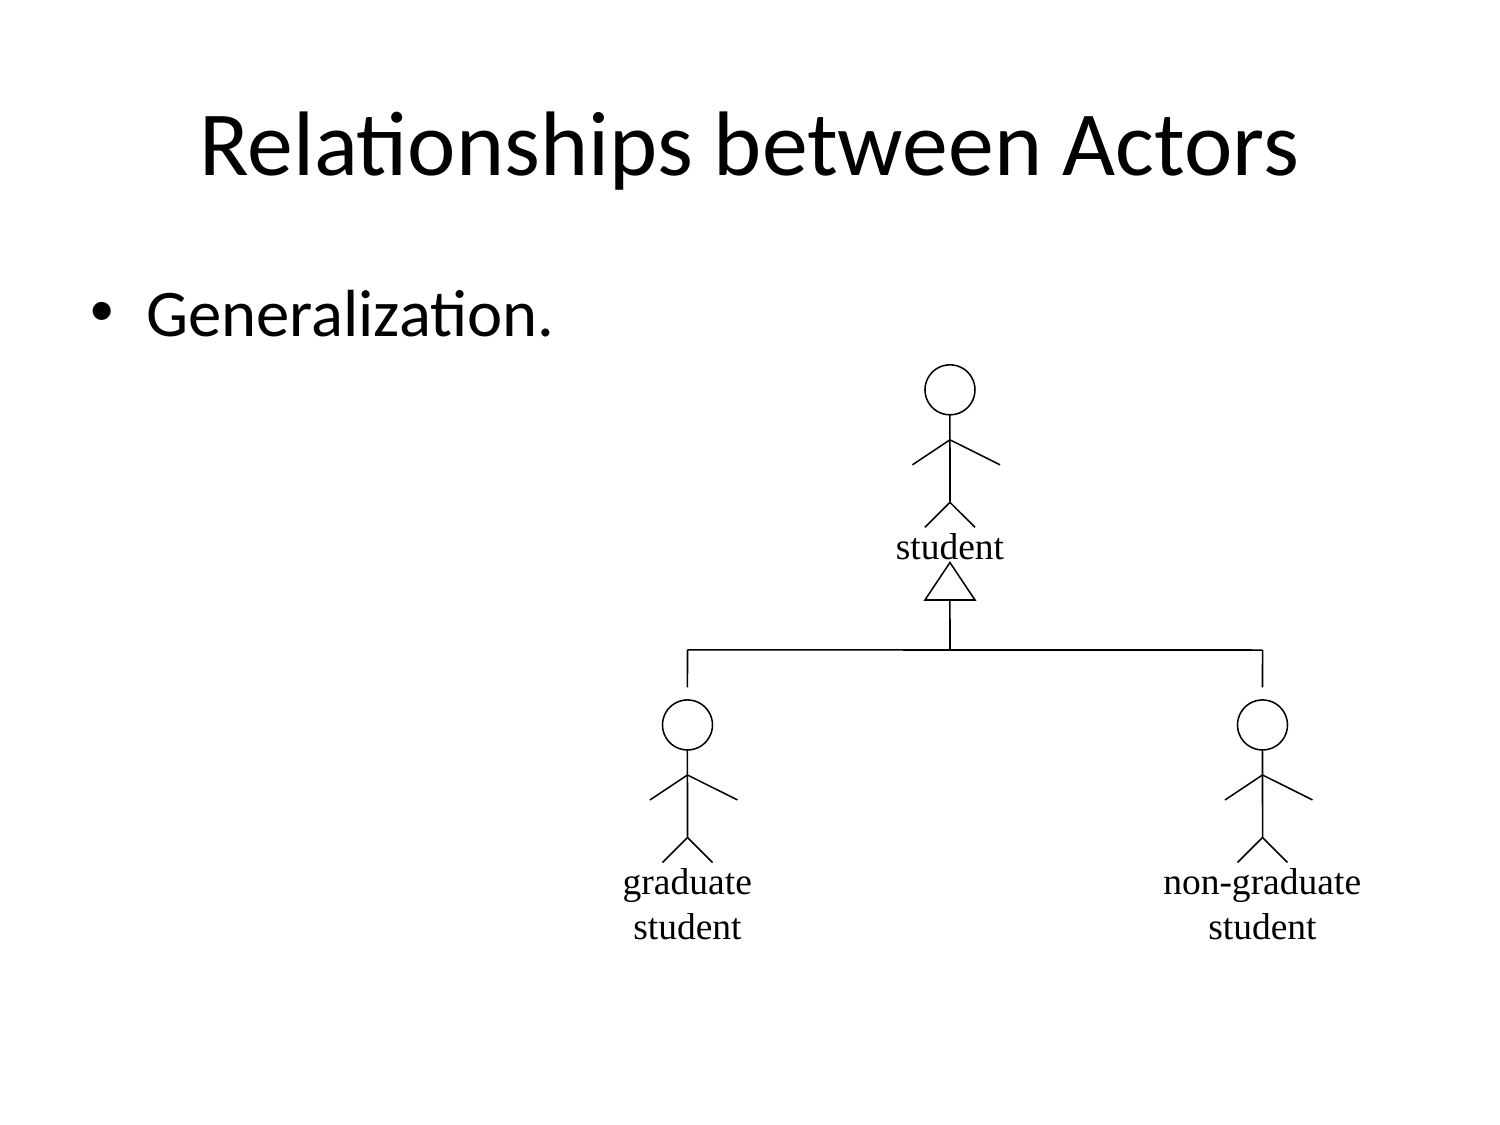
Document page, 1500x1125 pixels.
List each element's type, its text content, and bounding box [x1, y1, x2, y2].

list Generalization. [75, 262, 1425, 1005]
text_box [587, 364, 1388, 956]
title Relationships between Actors [75, 45, 1425, 233]
